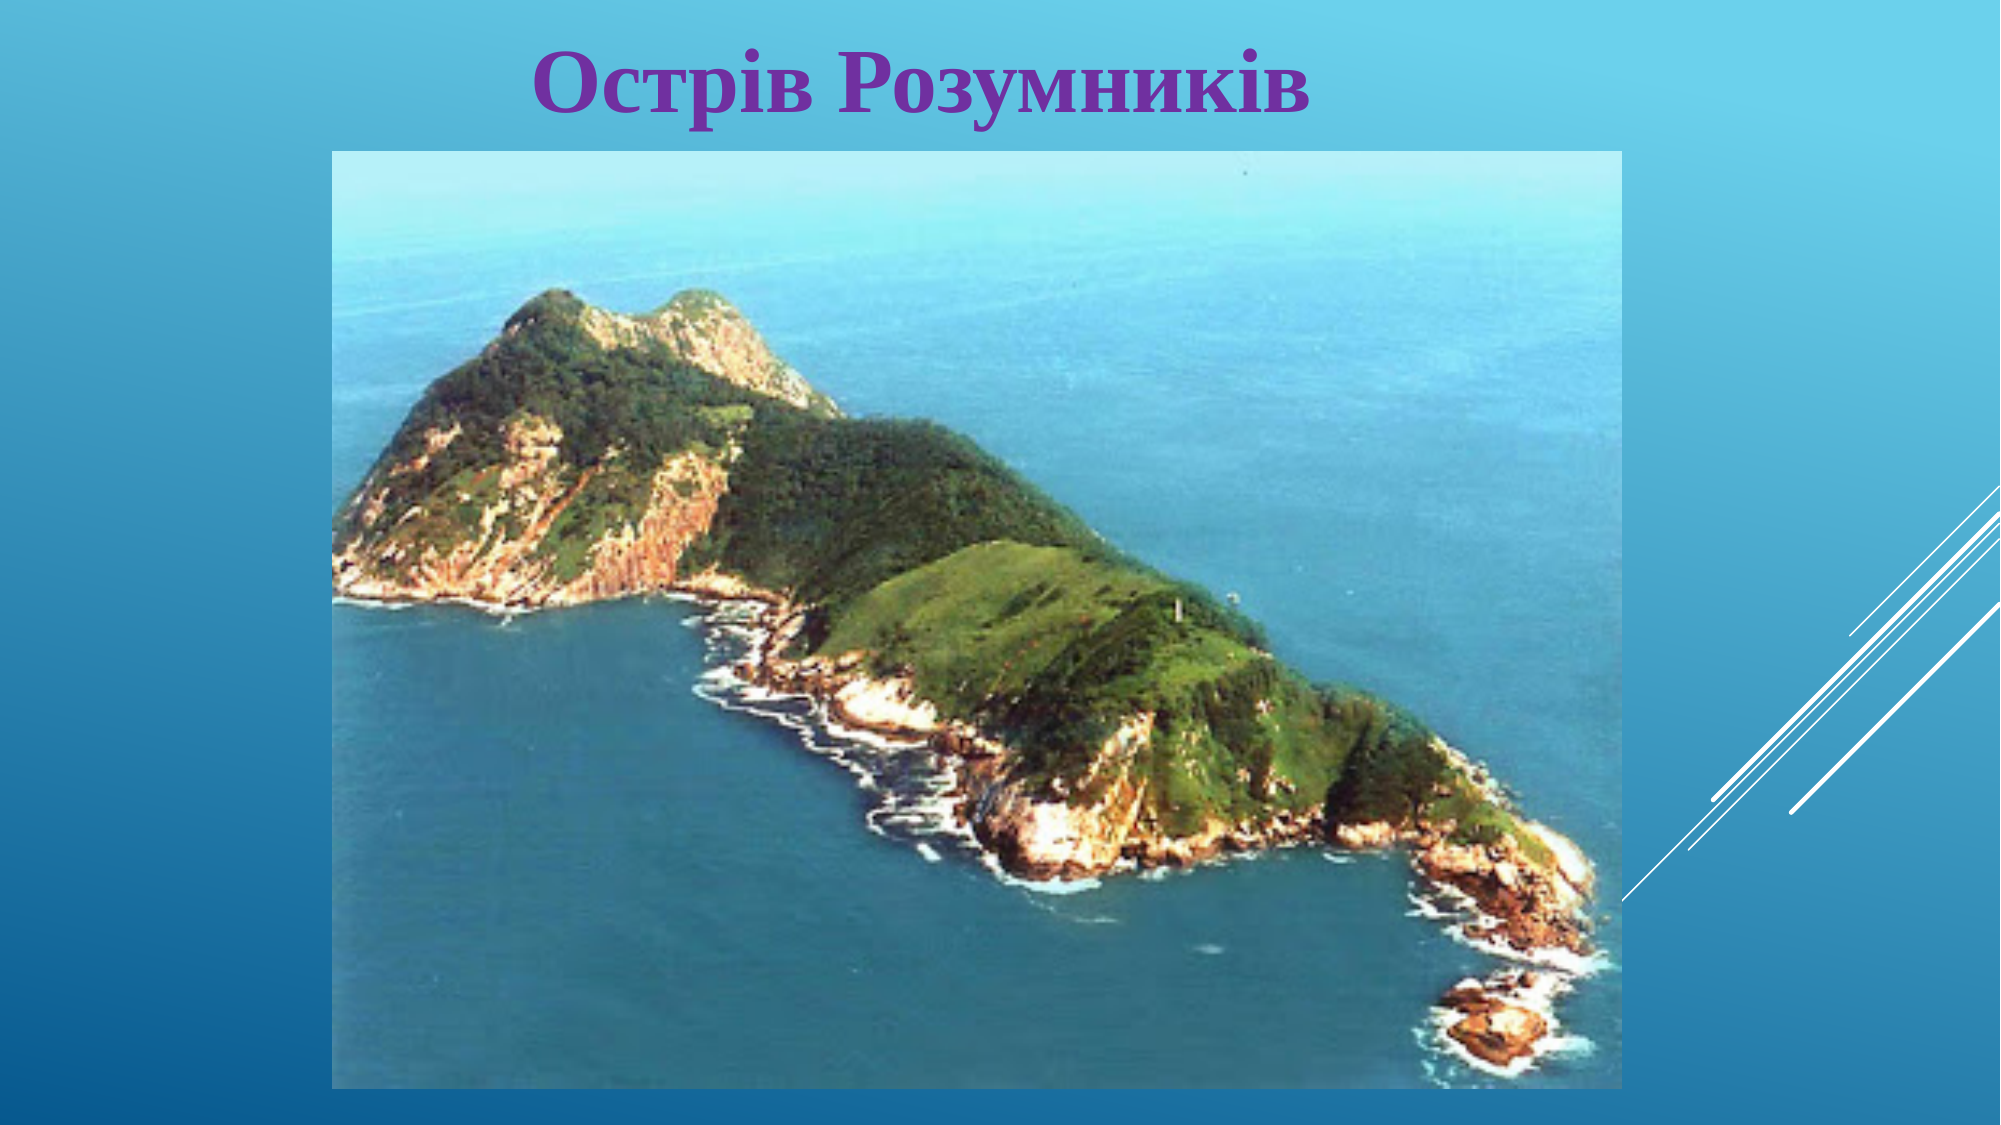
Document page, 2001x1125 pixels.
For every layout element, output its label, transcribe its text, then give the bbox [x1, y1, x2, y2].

list Острів Розумників [221, 0, 1622, 152]
picture [331, 151, 1623, 1089]
